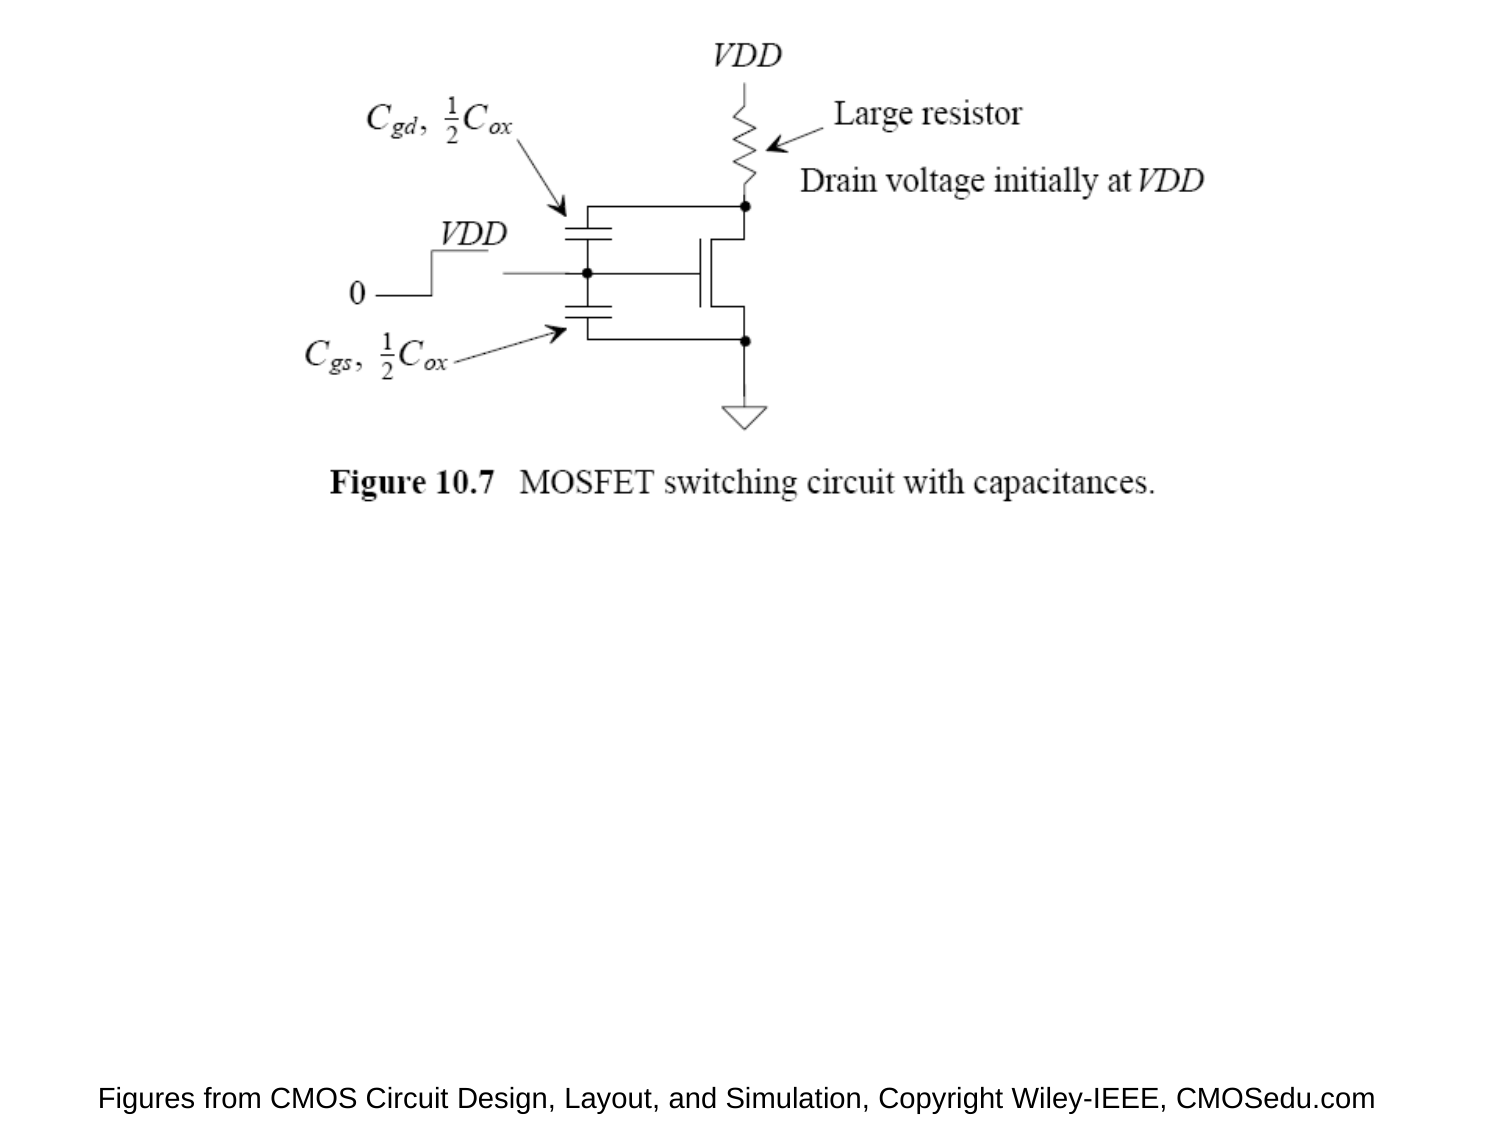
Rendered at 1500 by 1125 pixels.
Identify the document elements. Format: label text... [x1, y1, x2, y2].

picture [287, 19, 1219, 526]
footer Figures from CMOS Circuit Design, Layout, and Simulation, Copyright Wiley-IEEE, CMOSedu.com [24, 1072, 1451, 1125]
